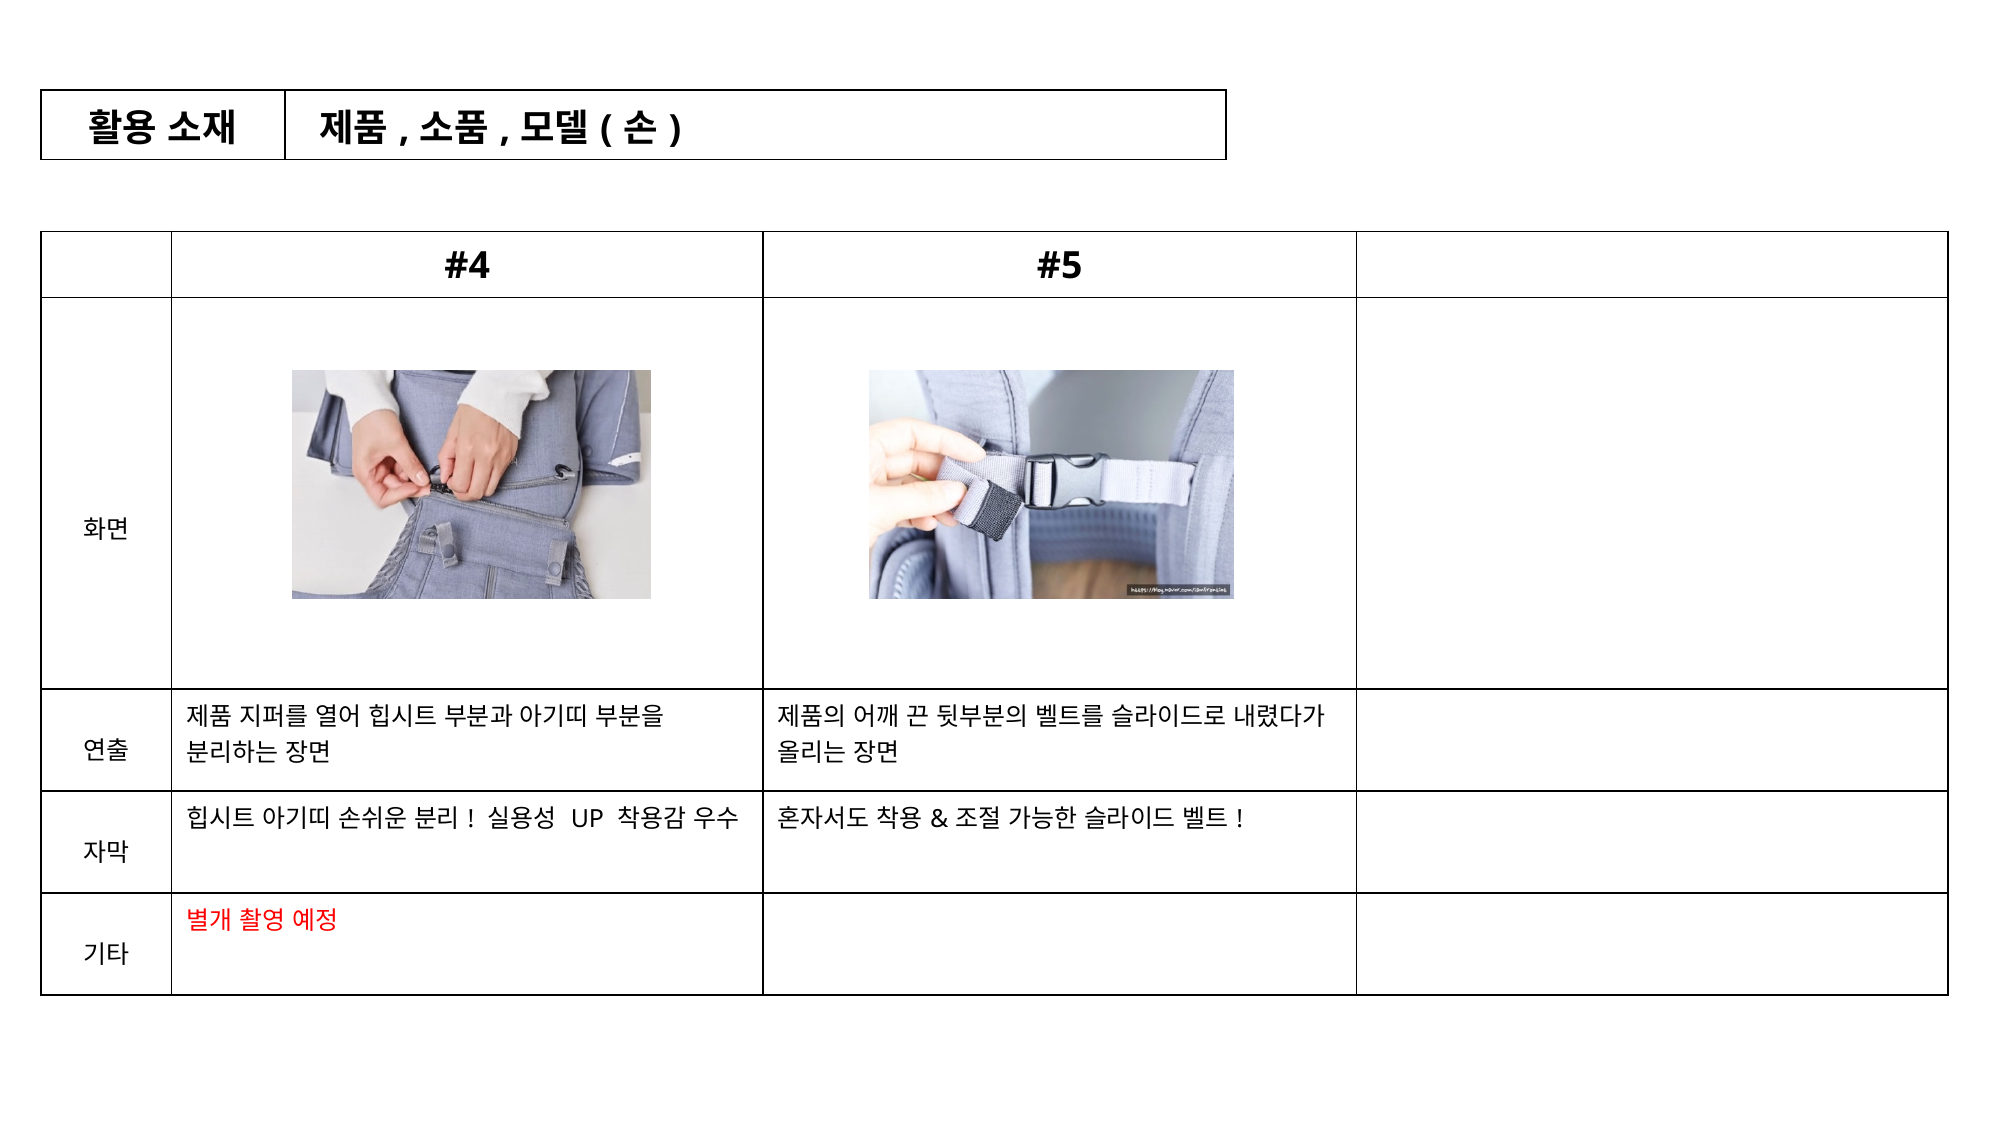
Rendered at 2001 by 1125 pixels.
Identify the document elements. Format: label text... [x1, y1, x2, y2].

table_cell 힙시트 아기띠 손쉬운 분리! 실용성 UP 착용감 우수 [172, 792, 762, 892]
table_cell [1357, 298, 1947, 688]
table_header 활용 소재 [42, 91, 284, 159]
table_cell 별개 촬영 예정 [172, 894, 762, 994]
table_cell [764, 298, 1356, 688]
table_cell [1357, 690, 1947, 790]
table_cell [1357, 792, 1947, 892]
table_cell 기타 [42, 894, 171, 994]
picture [292, 370, 651, 599]
table_cell 제품 지퍼를 열어 힙시트 부분과 아기띠 부분을 분리하는 장면 [172, 690, 762, 790]
table_cell [172, 298, 762, 688]
table_header 제품,소품,모델(손) [286, 91, 1225, 159]
table_cell 화면 [42, 298, 171, 688]
table_header #5 [764, 232, 1356, 297]
table_header [1357, 232, 1947, 297]
picture [869, 370, 1234, 599]
table_cell [1357, 894, 1947, 994]
table_header [42, 232, 171, 297]
table_cell 자막 [42, 792, 171, 892]
table_cell 연출 [42, 690, 171, 790]
table_cell 제품의 어깨 끈 뒷부분의 벨트를 슬라이드로 내렸다가 올리는 장면 [764, 690, 1356, 790]
table_cell [764, 894, 1356, 994]
table_header #4 [172, 232, 762, 297]
table_cell 혼자서도 착용&조절 가능한 슬라이드 벨트! [764, 792, 1356, 892]
